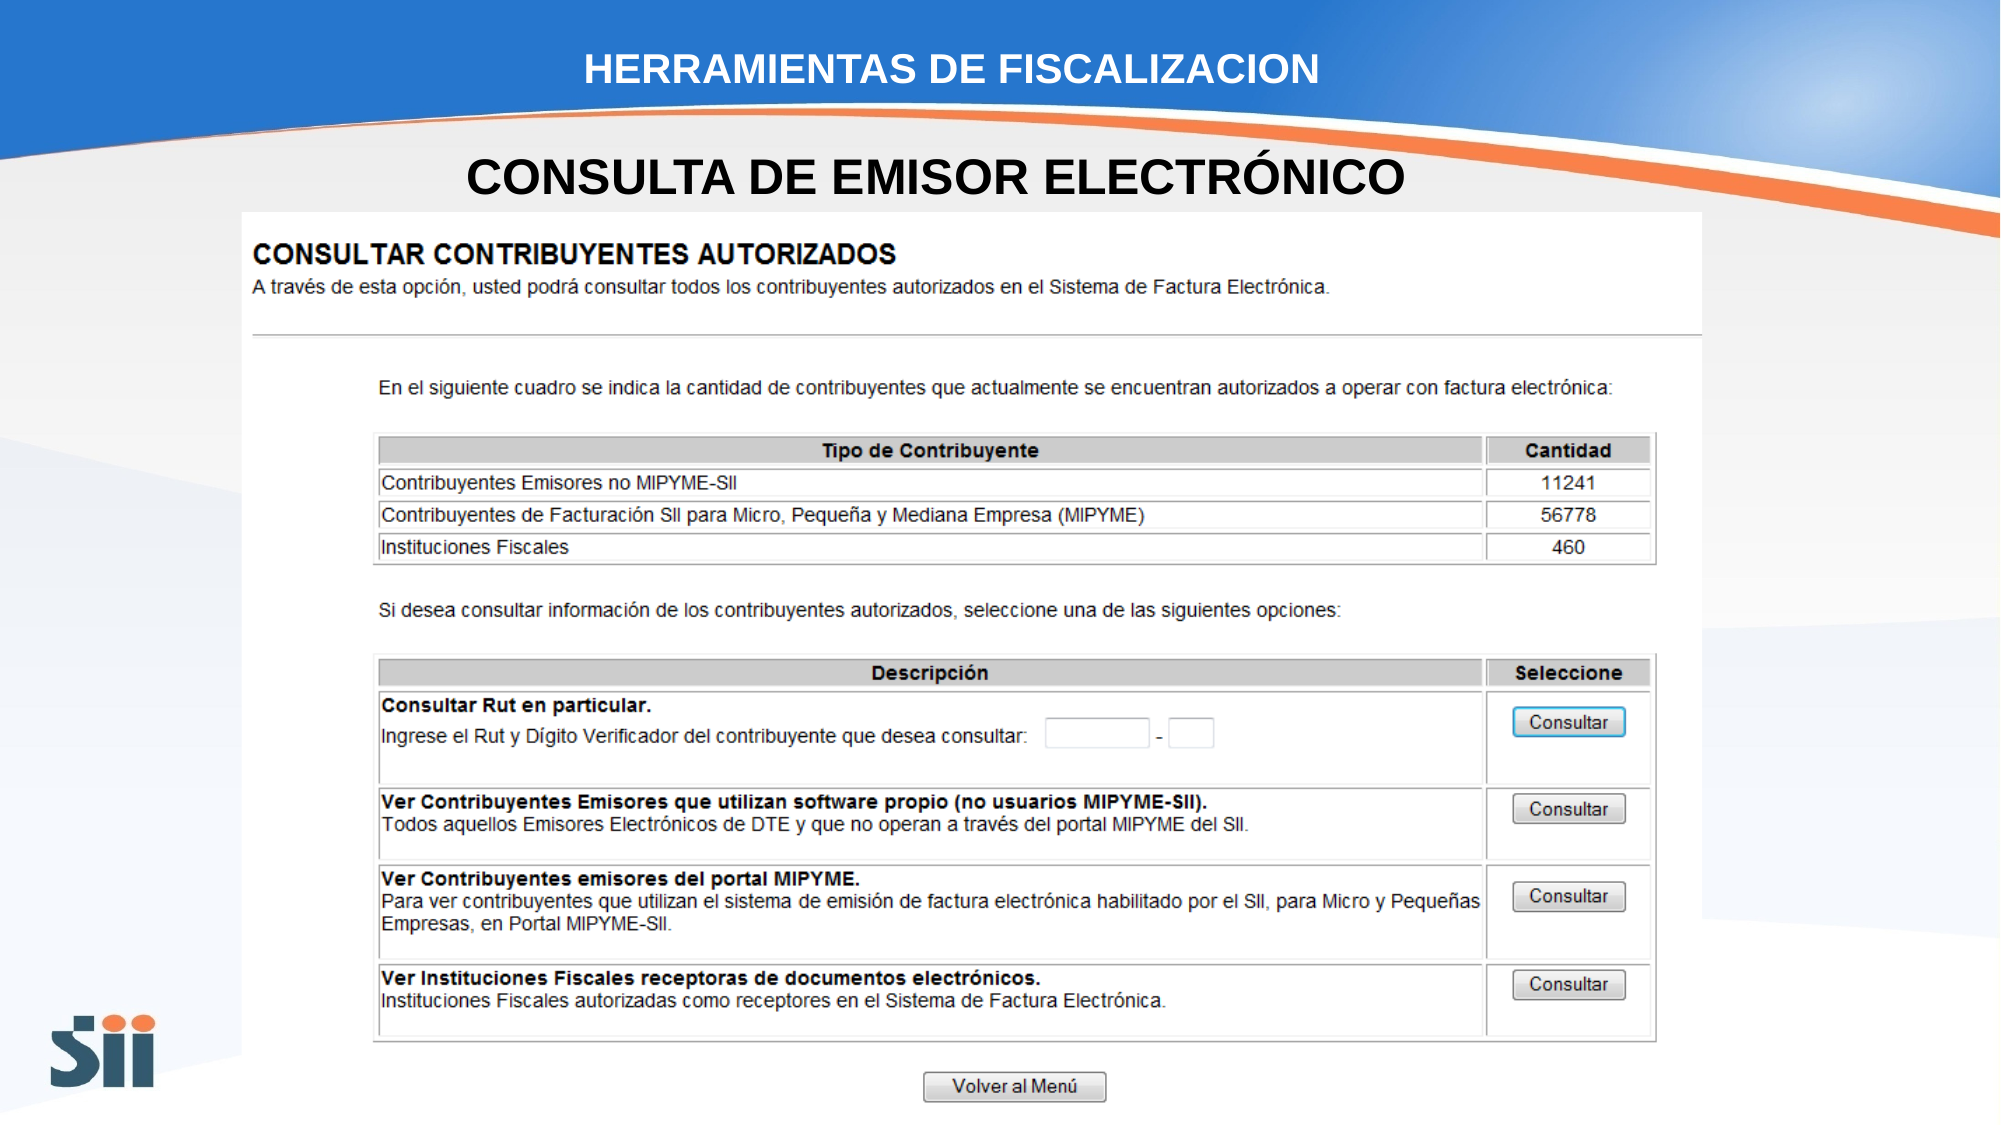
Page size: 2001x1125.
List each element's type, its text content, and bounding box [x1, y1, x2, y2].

text_box CONSULTA DE EMISOR ELECTRÓNICO [342, 137, 1531, 211]
text_box HERRAMIENTAS DE FISCALIZACION [202, 34, 1702, 100]
picture [0, 0, 2001, 1125]
